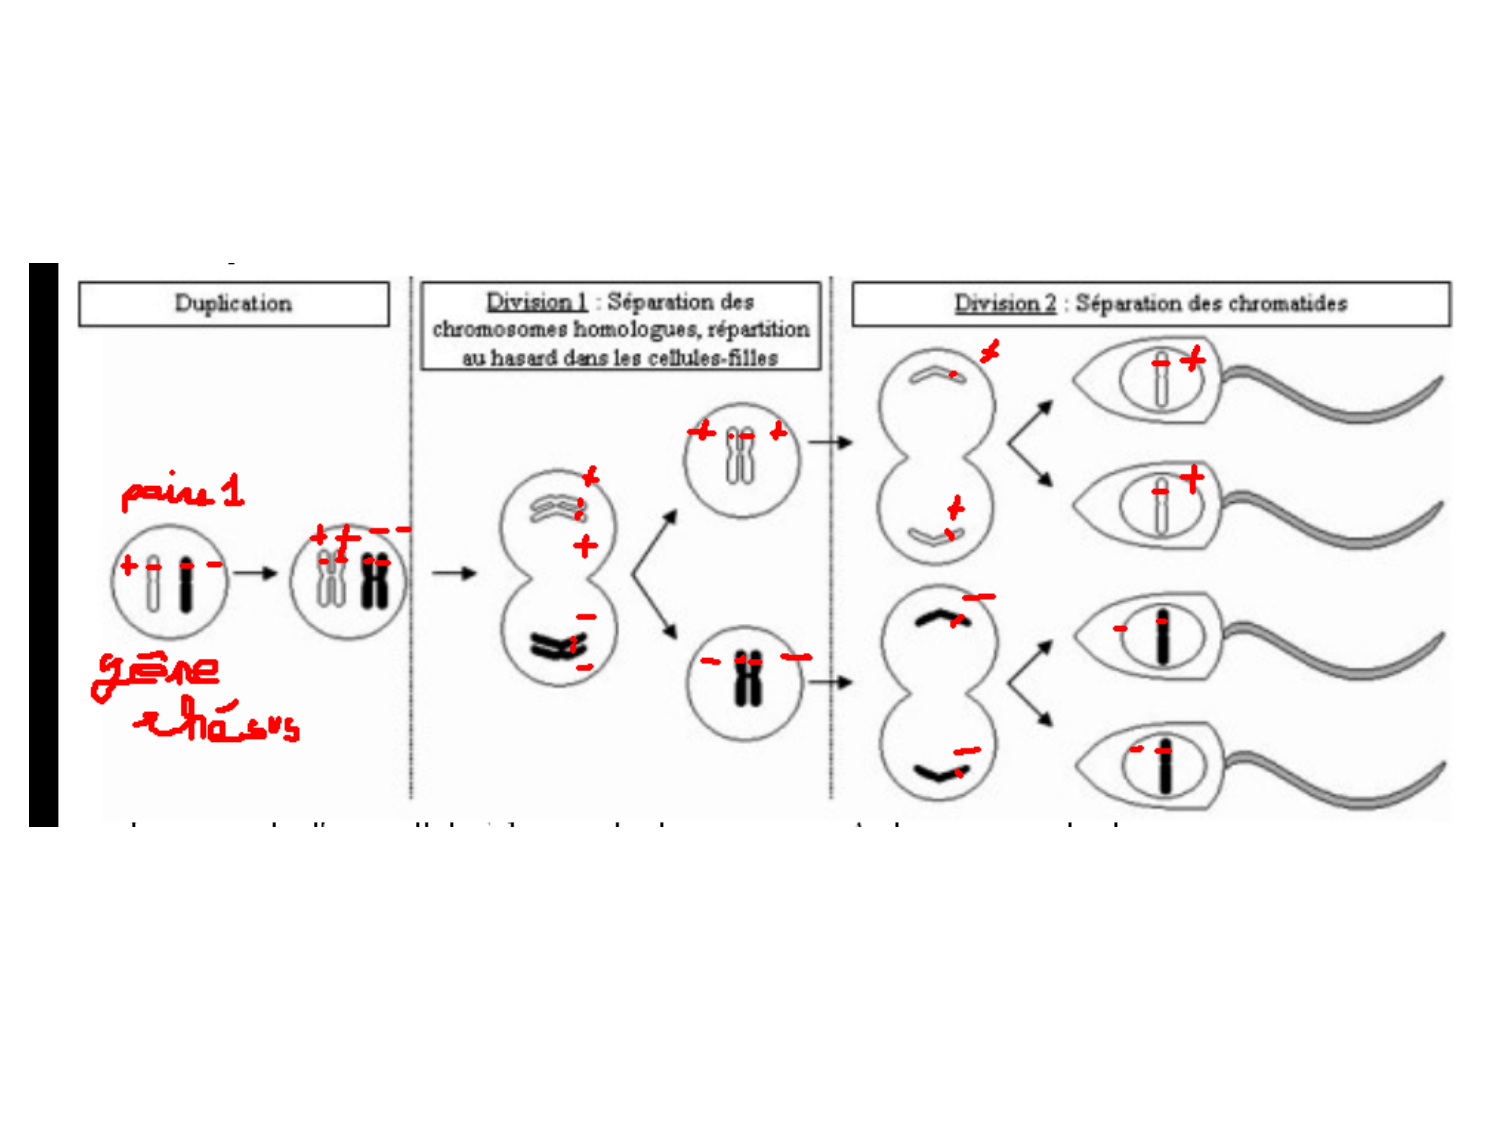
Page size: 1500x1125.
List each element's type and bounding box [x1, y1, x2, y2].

picture [29, 263, 1477, 827]
